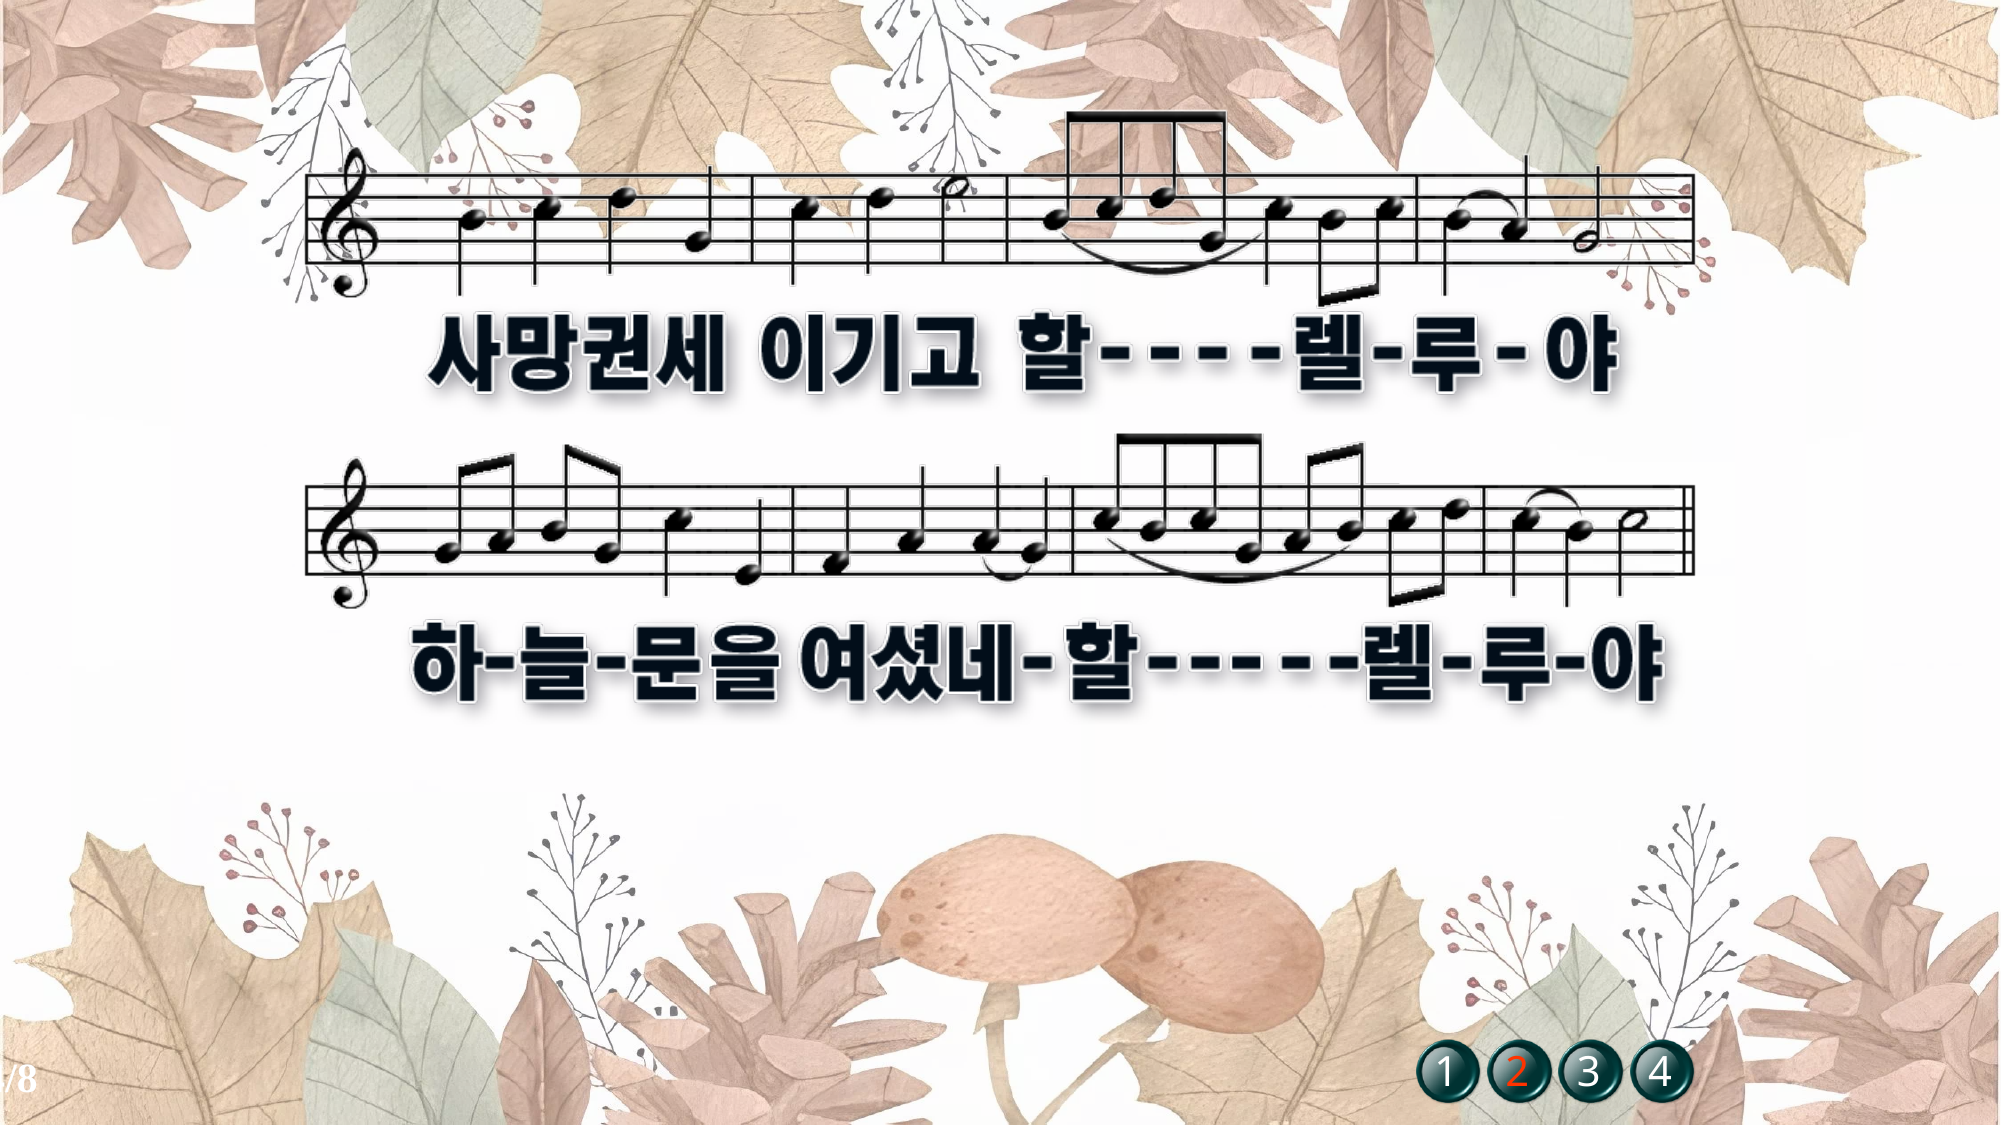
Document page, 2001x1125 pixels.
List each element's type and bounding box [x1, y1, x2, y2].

text_box [1413, 1035, 1484, 1106]
picture [0, 0, 2001, 1125]
text_box [1627, 1035, 1697, 1106]
text_box [1555, 1035, 1626, 1106]
text_box [1484, 1035, 1555, 1106]
